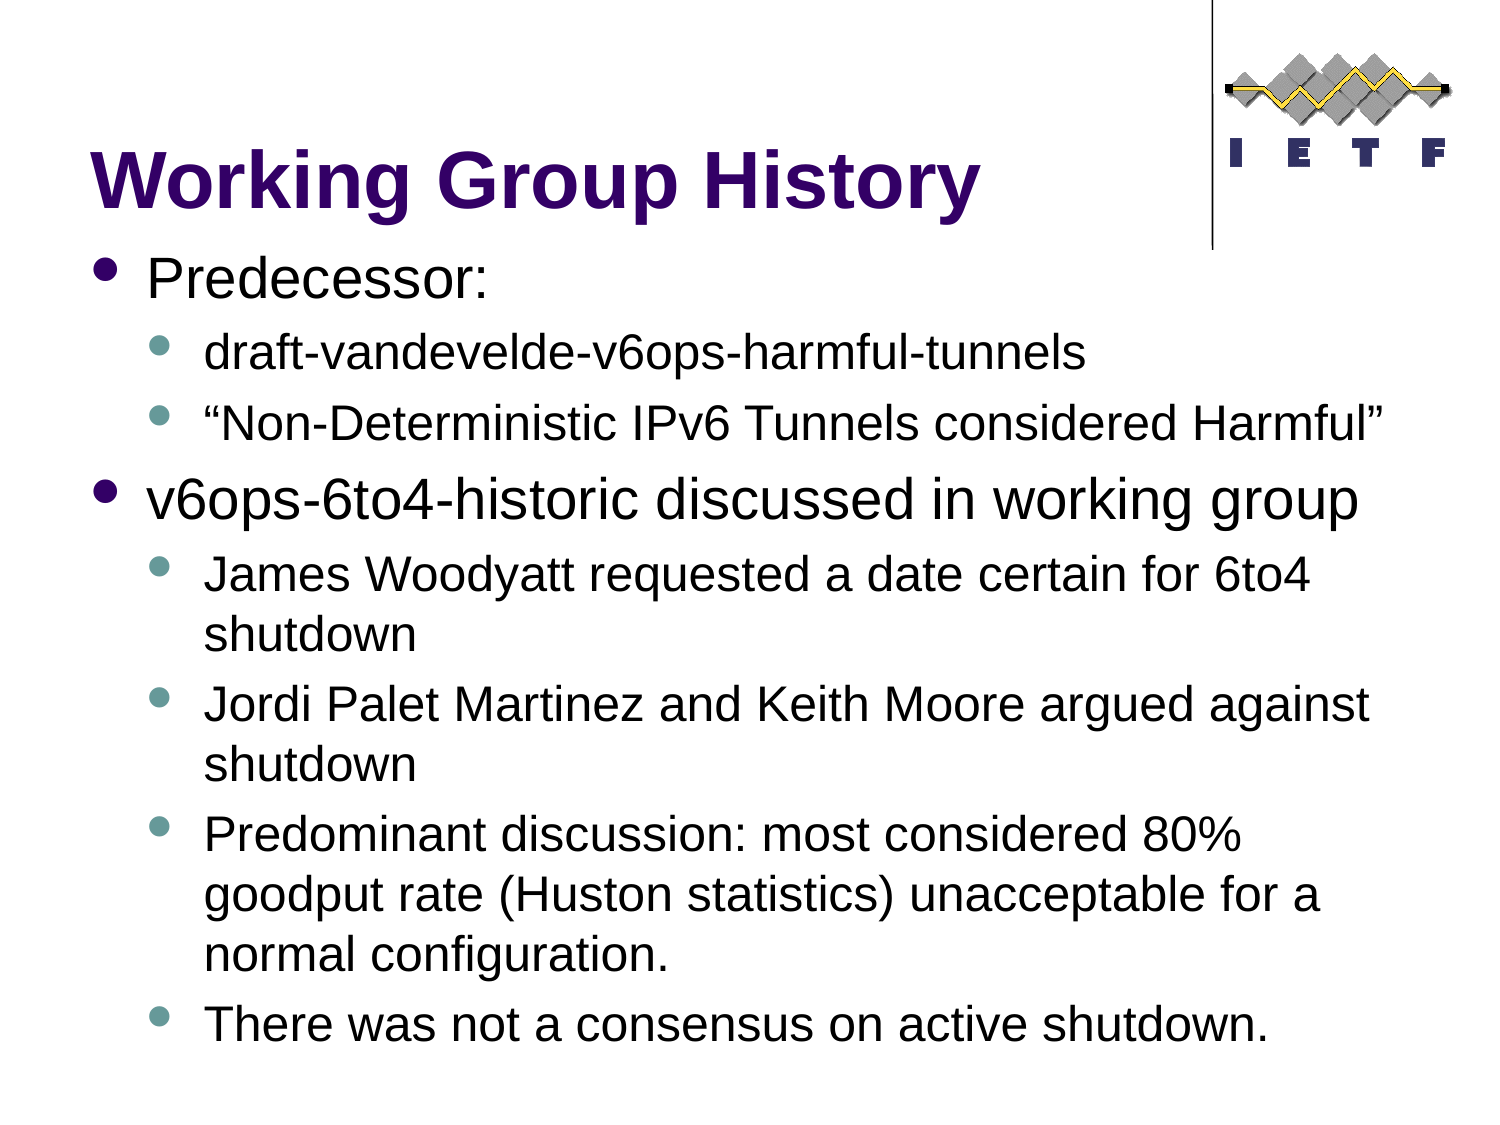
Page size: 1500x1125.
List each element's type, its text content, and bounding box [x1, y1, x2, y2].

title Working Group History [74, 19, 1201, 232]
picture [1212, 37, 1463, 181]
list Predecessor: draft-vandevelde-v6ops-harmful-tunnels “Non-Deterministic IPv6 Tunnels considered Harmful” v6ops-6to4-historic discussed in working group James Woodyatt requested a date certain for 6to4 shutdown Jordi Palet Martinez and Keith Moore argued against shutdown Predominant discussion: most considered 80% goodput rate (Huston statistics) unacceptable for a normal configuration. There was not a consensus on active shutdown. [74, 232, 1426, 1006]
